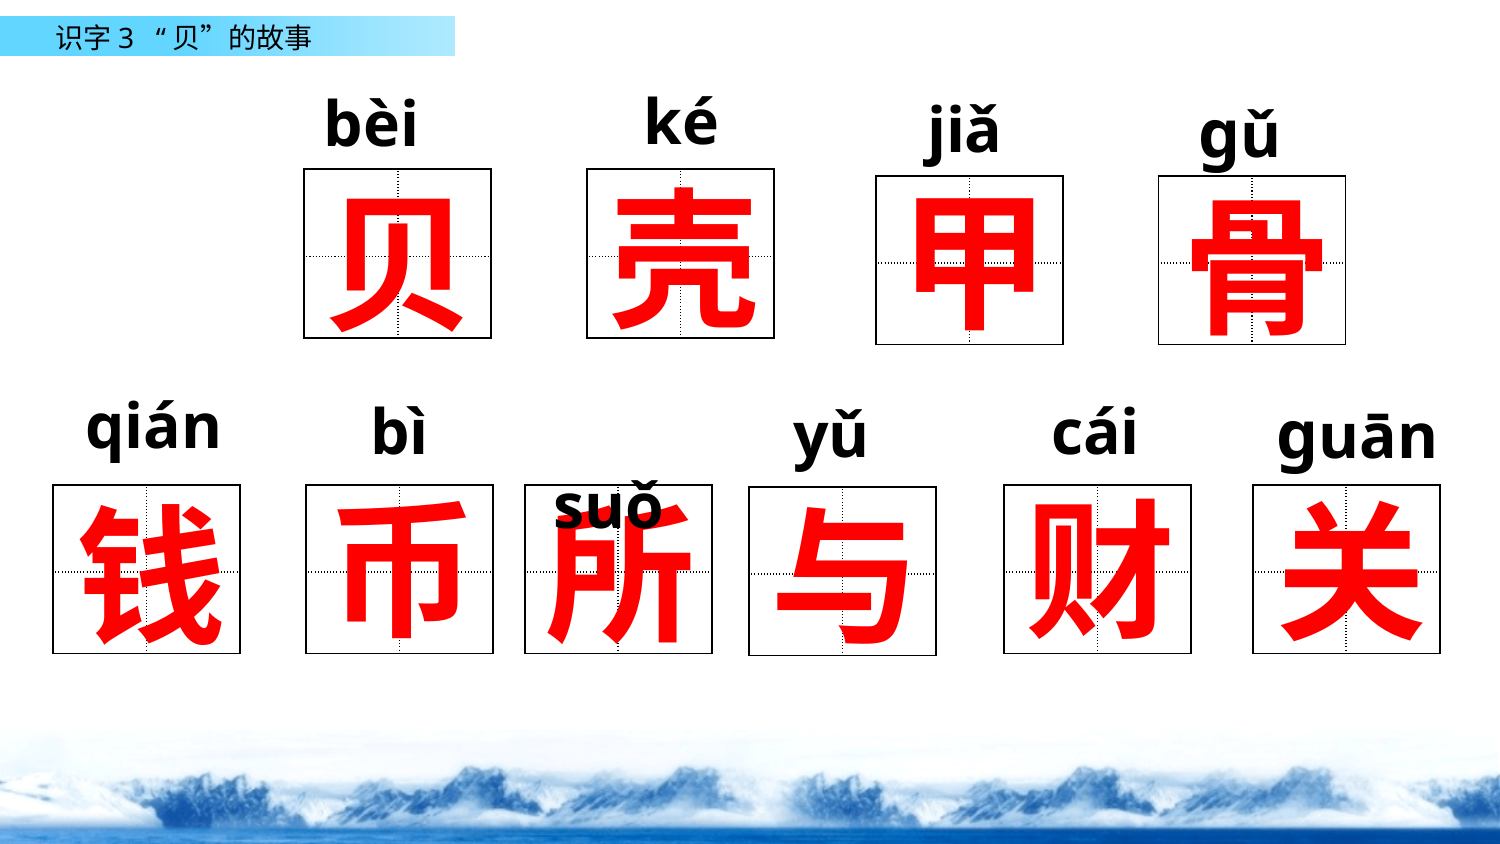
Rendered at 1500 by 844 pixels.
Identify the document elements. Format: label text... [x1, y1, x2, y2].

text_box 壳 [594, 158, 775, 354]
table_header [526, 486, 531, 572]
text_box bèi [292, 76, 495, 166]
table_cell [526, 572, 531, 653]
table_cell [750, 574, 755, 655]
table_cell [1254, 572, 1261, 653]
text_box 与 [755, 474, 937, 670]
text_box 骨 [1167, 178, 1348, 361]
table_header [1159, 177, 1167, 263]
text_box bì [339, 384, 484, 474]
text_box 币 [312, 468, 493, 664]
table_header [1254, 486, 1261, 572]
table_cell [588, 257, 594, 337]
text_box qián [70, 378, 241, 469]
table_cell [54, 572, 61, 653]
text_box jiǎ [912, 83, 1096, 173]
text_box 财 [1011, 469, 1192, 664]
text_box suǒ [539, 384, 684, 549]
table_cell [307, 572, 312, 653]
text_box 所 [531, 472, 712, 668]
text_box 甲 [884, 160, 1065, 355]
table_header [1005, 486, 1011, 572]
table_header [54, 486, 61, 572]
table_cell [1159, 263, 1167, 344]
table_header [410, 170, 490, 257]
text_box ɡuān [1261, 384, 1459, 479]
table_header [588, 170, 594, 257]
text_box cái [1036, 384, 1192, 474]
table_header [750, 488, 755, 574]
table_header [877, 177, 884, 263]
text_box 关 [1261, 479, 1442, 666]
text_box 钱 [61, 474, 242, 670]
text_box ké [613, 74, 787, 164]
table_cell [410, 257, 490, 337]
table_header [307, 486, 312, 572]
table_cell [877, 263, 884, 344]
text_box yǔ [762, 387, 937, 478]
table_header [305, 170, 309, 257]
table_cell [1005, 572, 1011, 653]
text_box ɡǔ [1167, 83, 1369, 178]
table_cell [305, 257, 309, 337]
picture [0, 730, 1500, 844]
text_box 贝 [309, 166, 410, 358]
